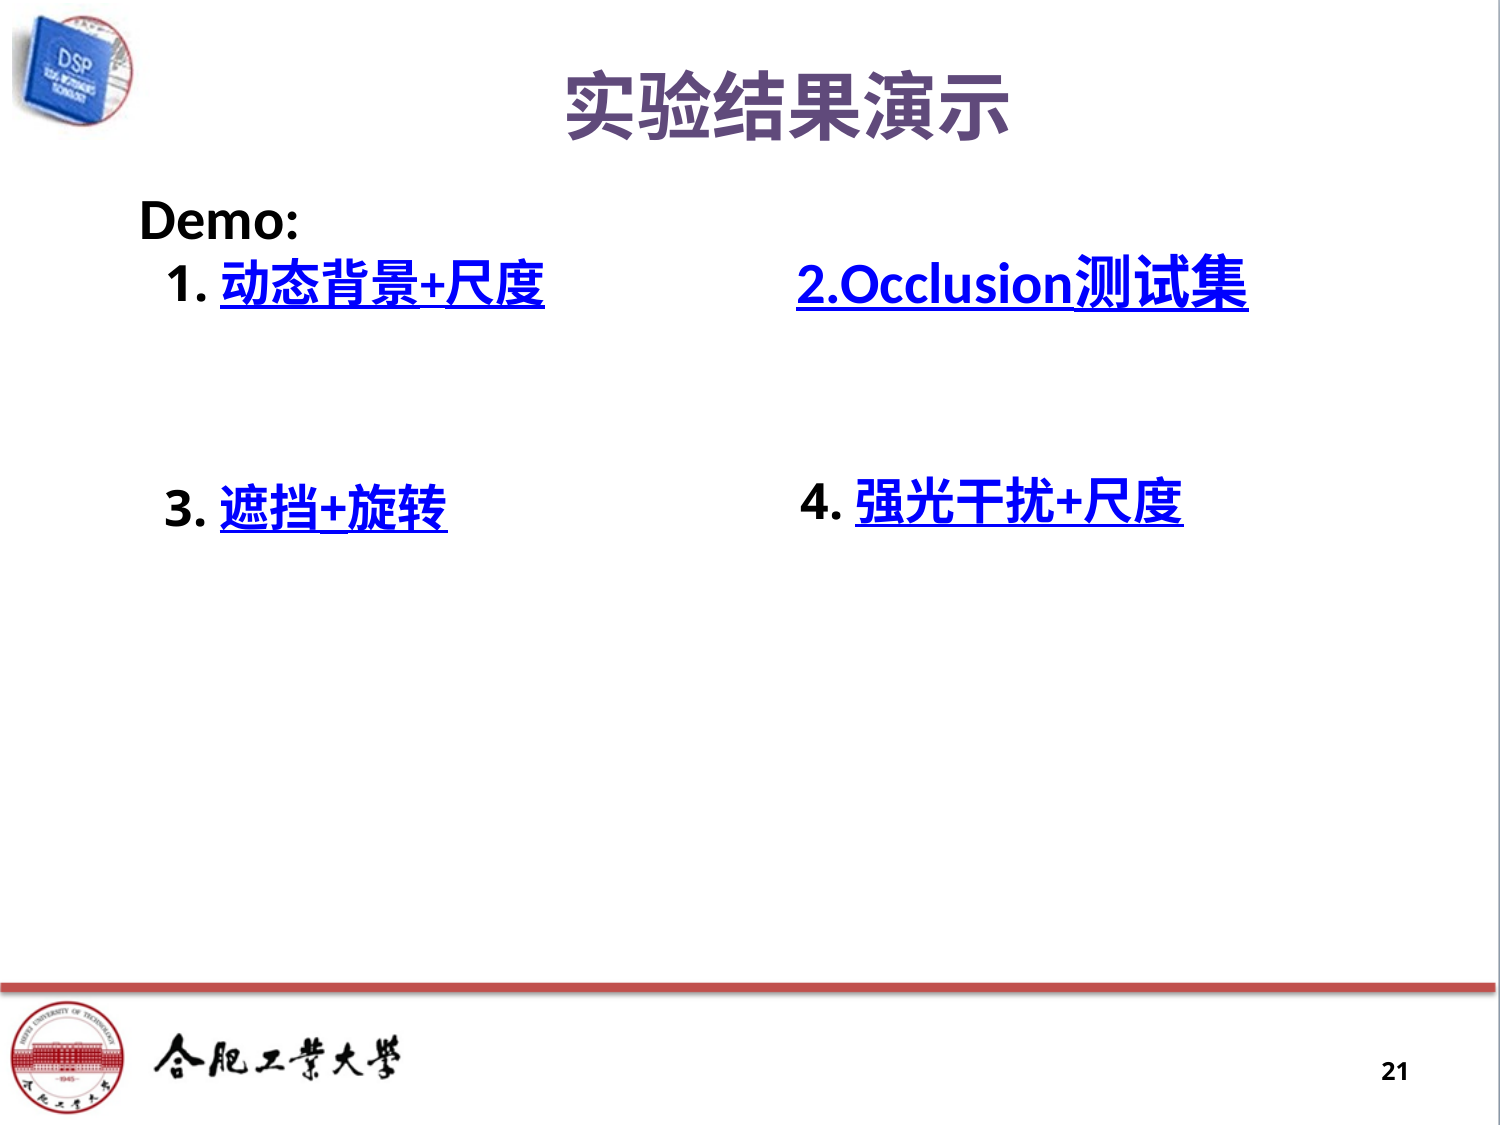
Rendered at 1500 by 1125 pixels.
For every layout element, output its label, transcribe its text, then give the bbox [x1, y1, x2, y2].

text_box Demo: 1.动态背景+尺度 [125, 174, 1275, 962]
slide_number 21 [1074, 1042, 1425, 1103]
text_box 2.Occlusion测试集 [781, 237, 1300, 337]
text_box 3.遮挡+旋转 [150, 468, 488, 556]
text_box 实验结果演示 [487, 52, 1088, 157]
picture [0, 0, 1500, 1125]
text_box 4.强光干扰+尺度 [785, 462, 1211, 550]
